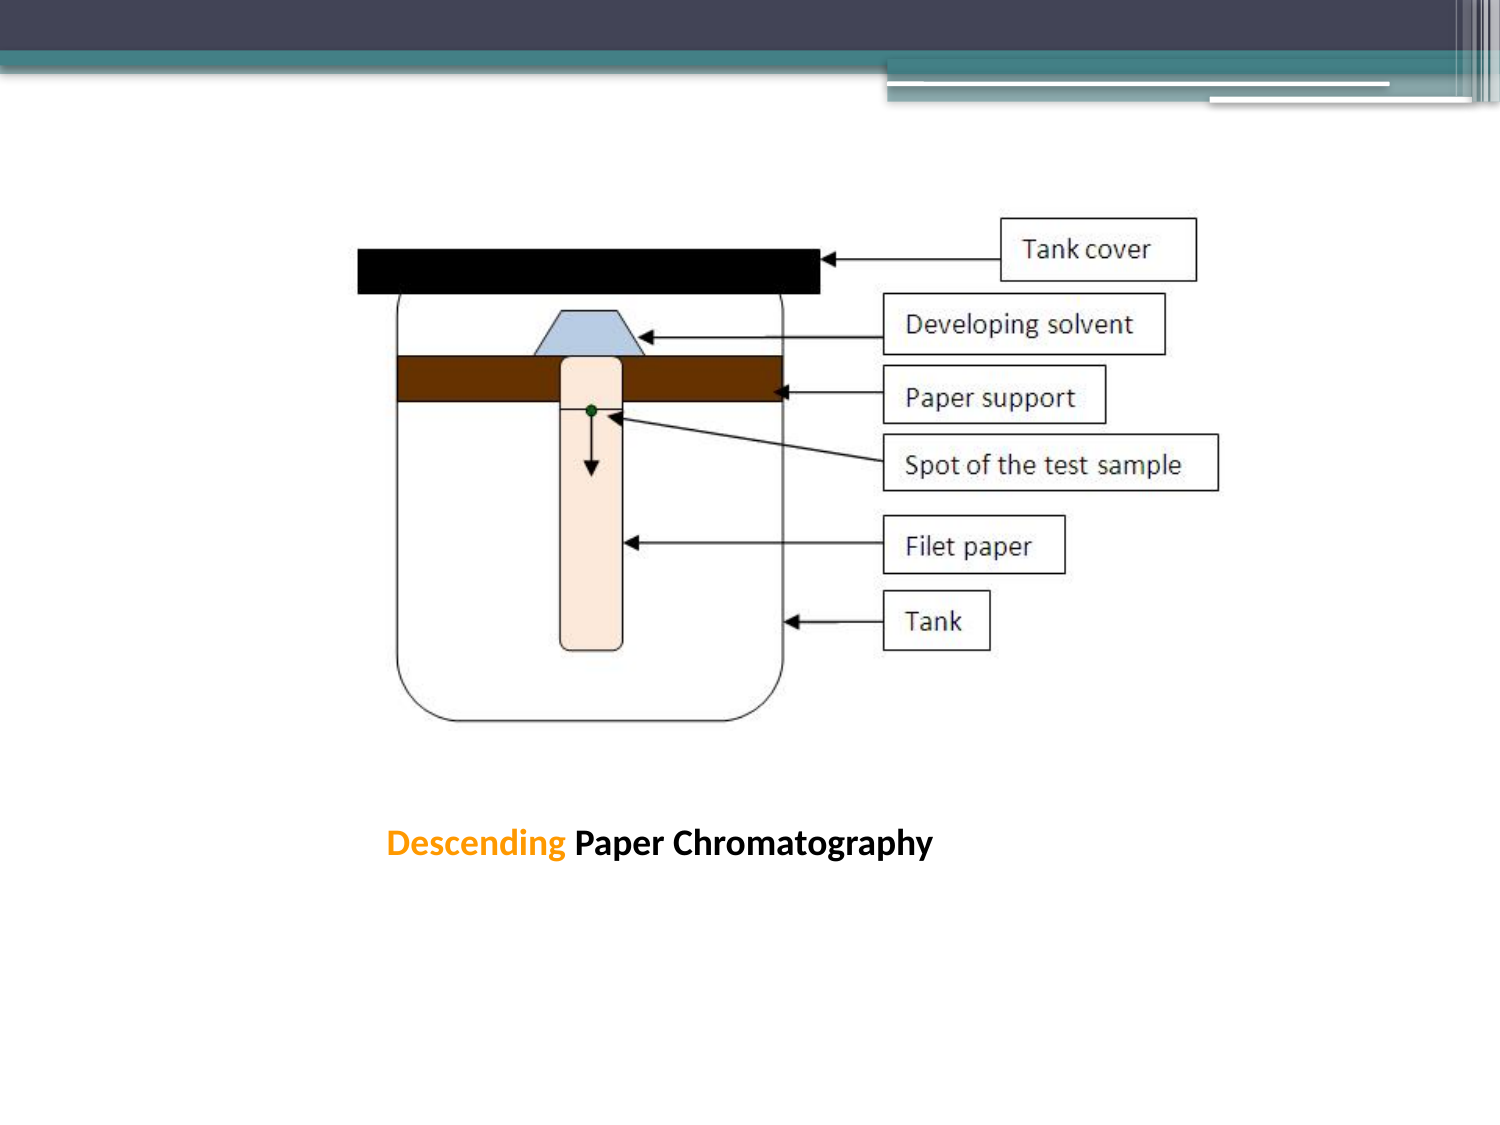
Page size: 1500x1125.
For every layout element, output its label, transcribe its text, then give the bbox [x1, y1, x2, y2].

picture [336, 196, 1236, 731]
text_box Descending Paper Chromatography [371, 810, 1106, 871]
